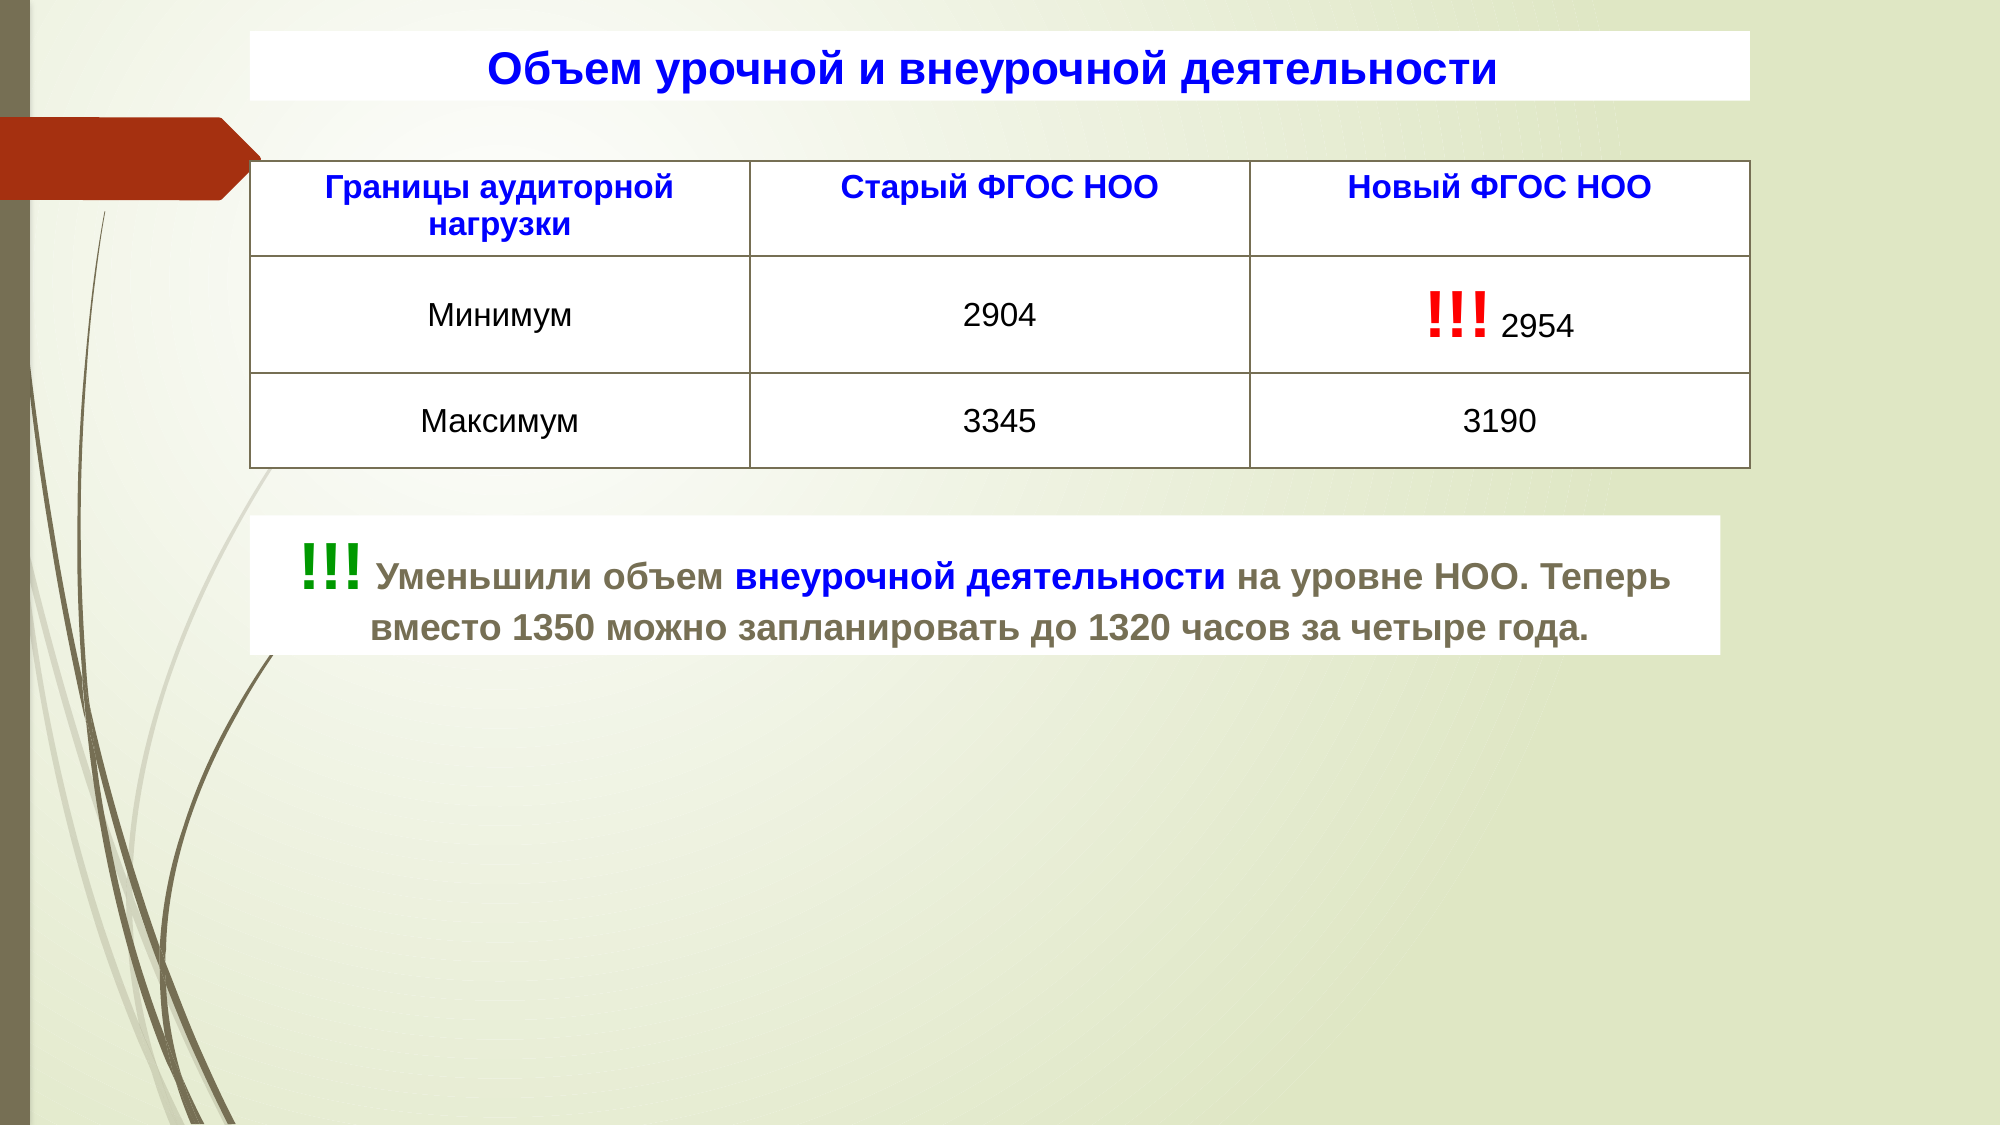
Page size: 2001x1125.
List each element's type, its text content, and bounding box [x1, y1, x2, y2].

table_cell 3345 [751, 374, 1249, 467]
table_cell Минимум [251, 257, 749, 372]
table_header Новый ФГОС НОО [1251, 162, 1749, 255]
table_cell Максимум [251, 374, 749, 467]
table_cell 2904 [751, 257, 1249, 372]
text_box Объем урочной и внеурочной деятельности [249, 31, 1750, 101]
table_header Старый ФГОС НОО [751, 162, 1249, 255]
table_header Границы аудиторной нагрузки [251, 162, 749, 255]
text_box !!! Уменьшили объем внеурочной деятельности на уровне НОО. Теперь вместо 1350 можно запланировать до 1320 часов за четыре года. [249, 515, 1721, 655]
table_cell !!! 2954 [1251, 257, 1749, 372]
table_cell 3190 [1251, 374, 1749, 467]
